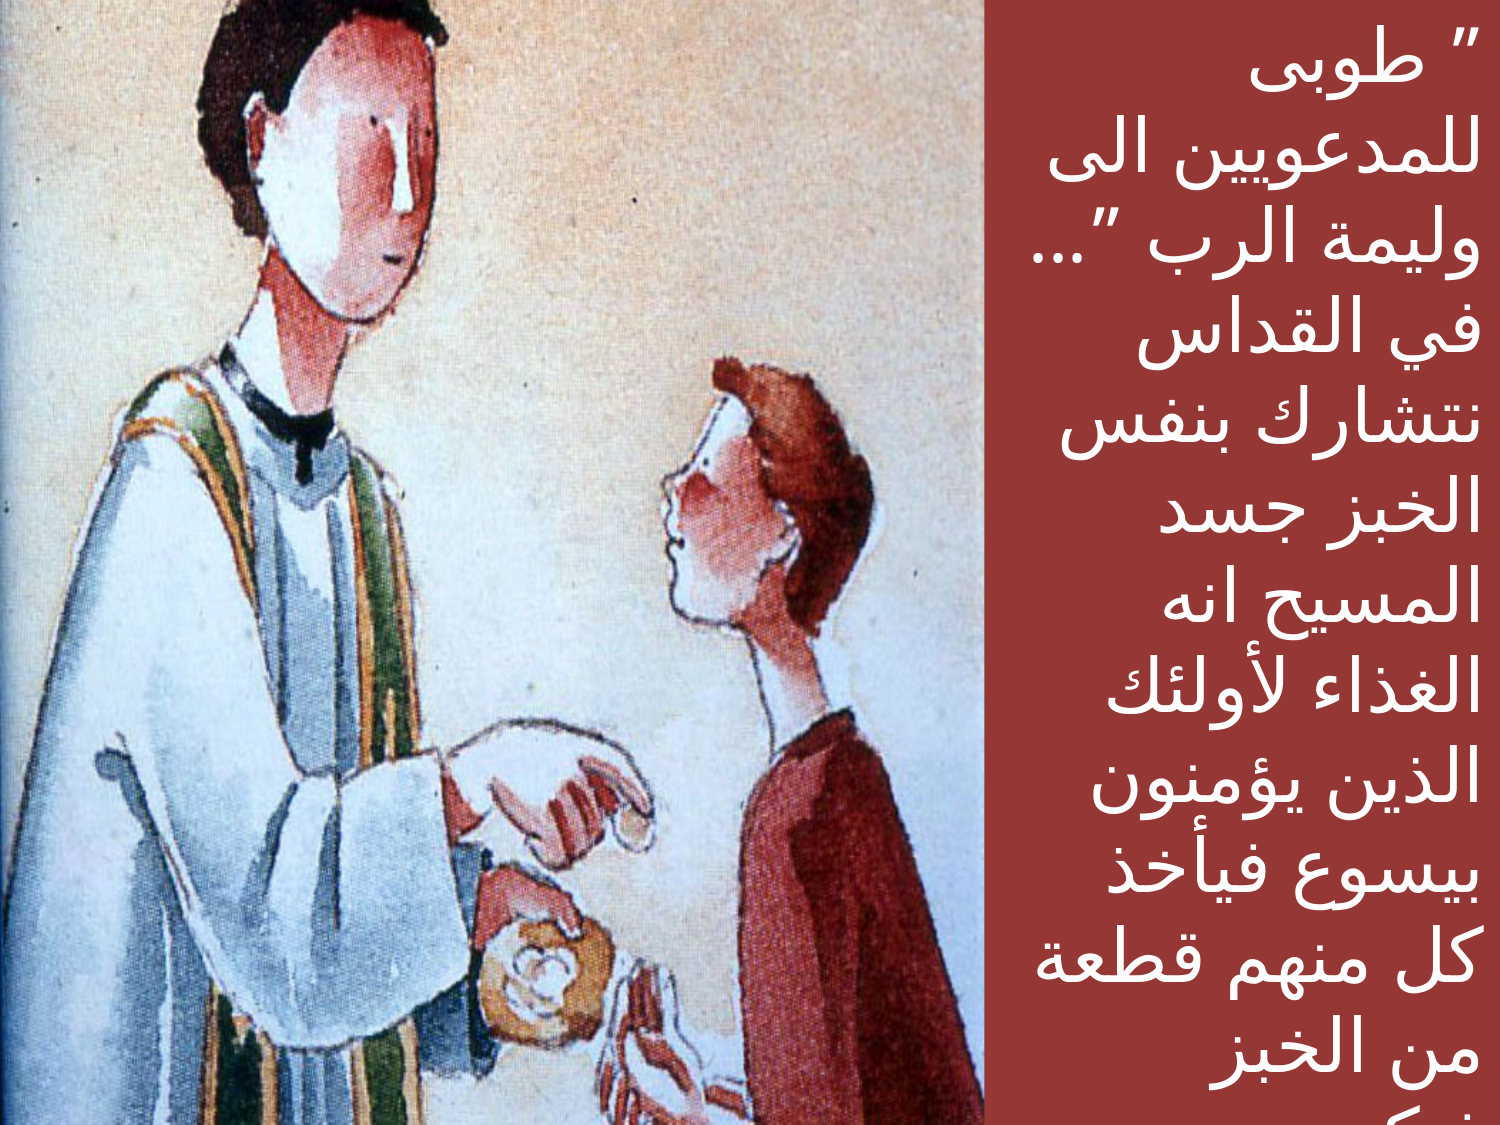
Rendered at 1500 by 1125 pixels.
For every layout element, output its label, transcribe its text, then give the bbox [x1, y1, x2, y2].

text_box ” طوبى للمدعويين الى وليمة الرب ”... في القداس نتشارك بنفس الخبز جسد المسيح انه الغذاء لأولئك الذين يؤمنون بيسوع فيأخذ كل منهم قطعة من الخبز فنكون متحدين مع الله ونؤكد بأن يسوع الميسح هو حياة هذا العالم [985, 0, 1500, 1125]
picture [0, 0, 985, 1125]
